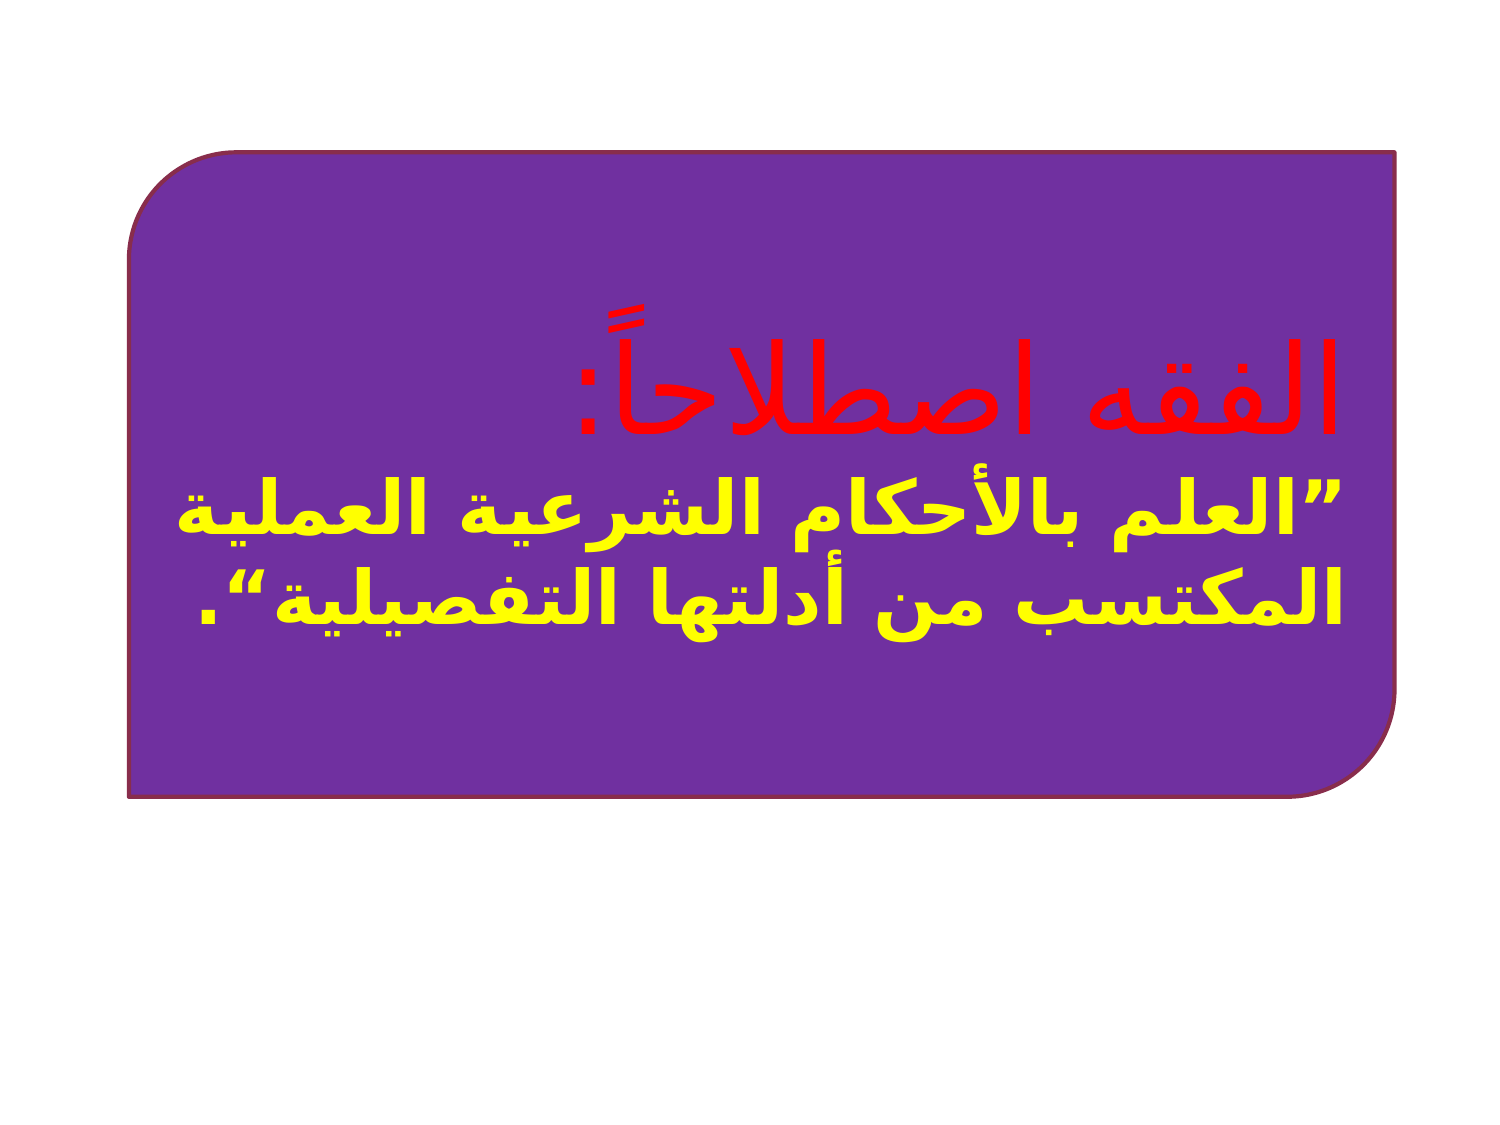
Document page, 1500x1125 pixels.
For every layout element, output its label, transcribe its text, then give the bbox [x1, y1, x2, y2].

text_box الفقه اصطلاحاً: ”العلم بالأحكام الشرعية العملية المكتسب من أدلتها التفصيلية“. [126, 150, 1397, 799]
